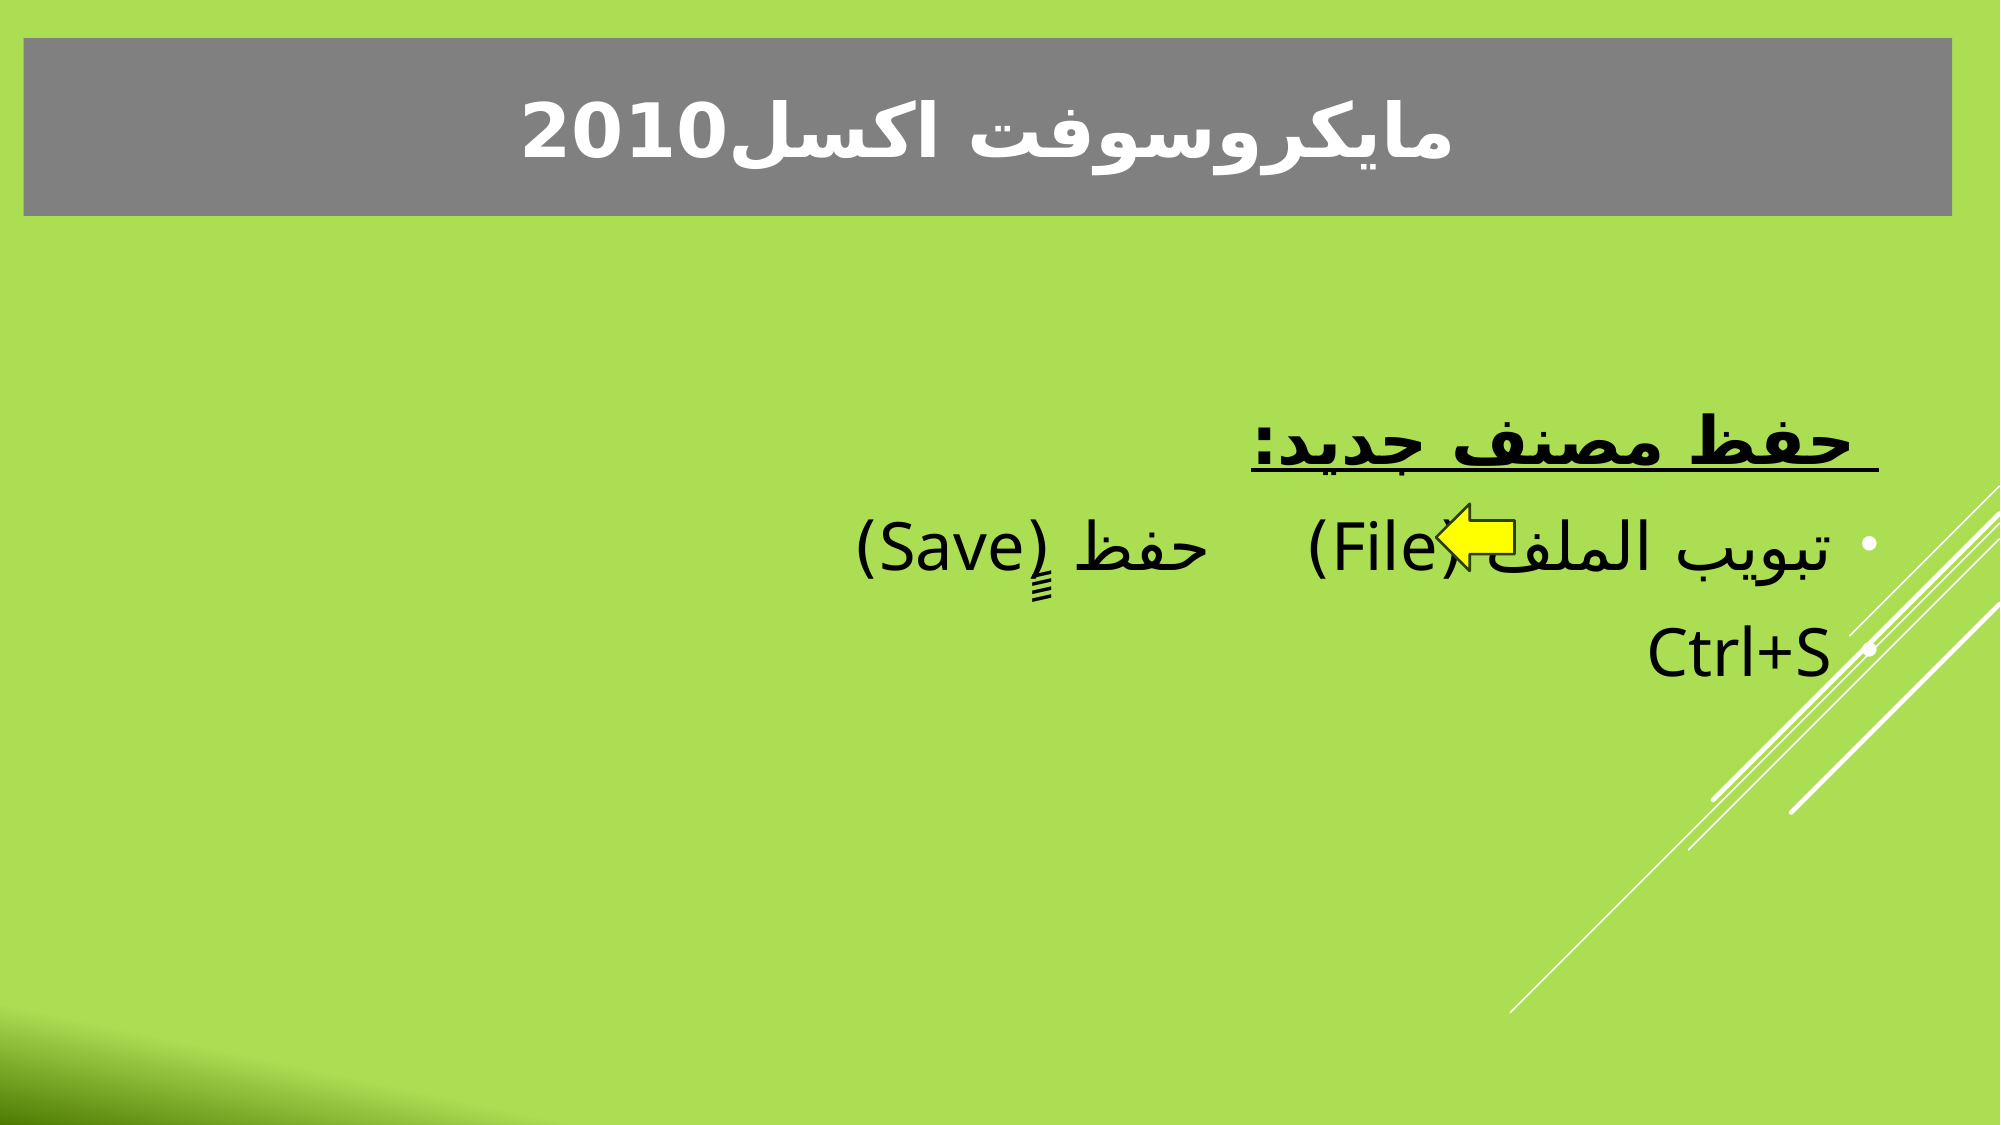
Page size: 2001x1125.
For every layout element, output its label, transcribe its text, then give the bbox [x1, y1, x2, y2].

text_box مايكروسوفت اكسل2010 [23, 38, 1953, 216]
list حفظ مصنف جديد: تبويب الملف (File) حفظ (ٍٍSave) Ctrl+S [141, 161, 1894, 926]
text_box [1435, 502, 1516, 573]
